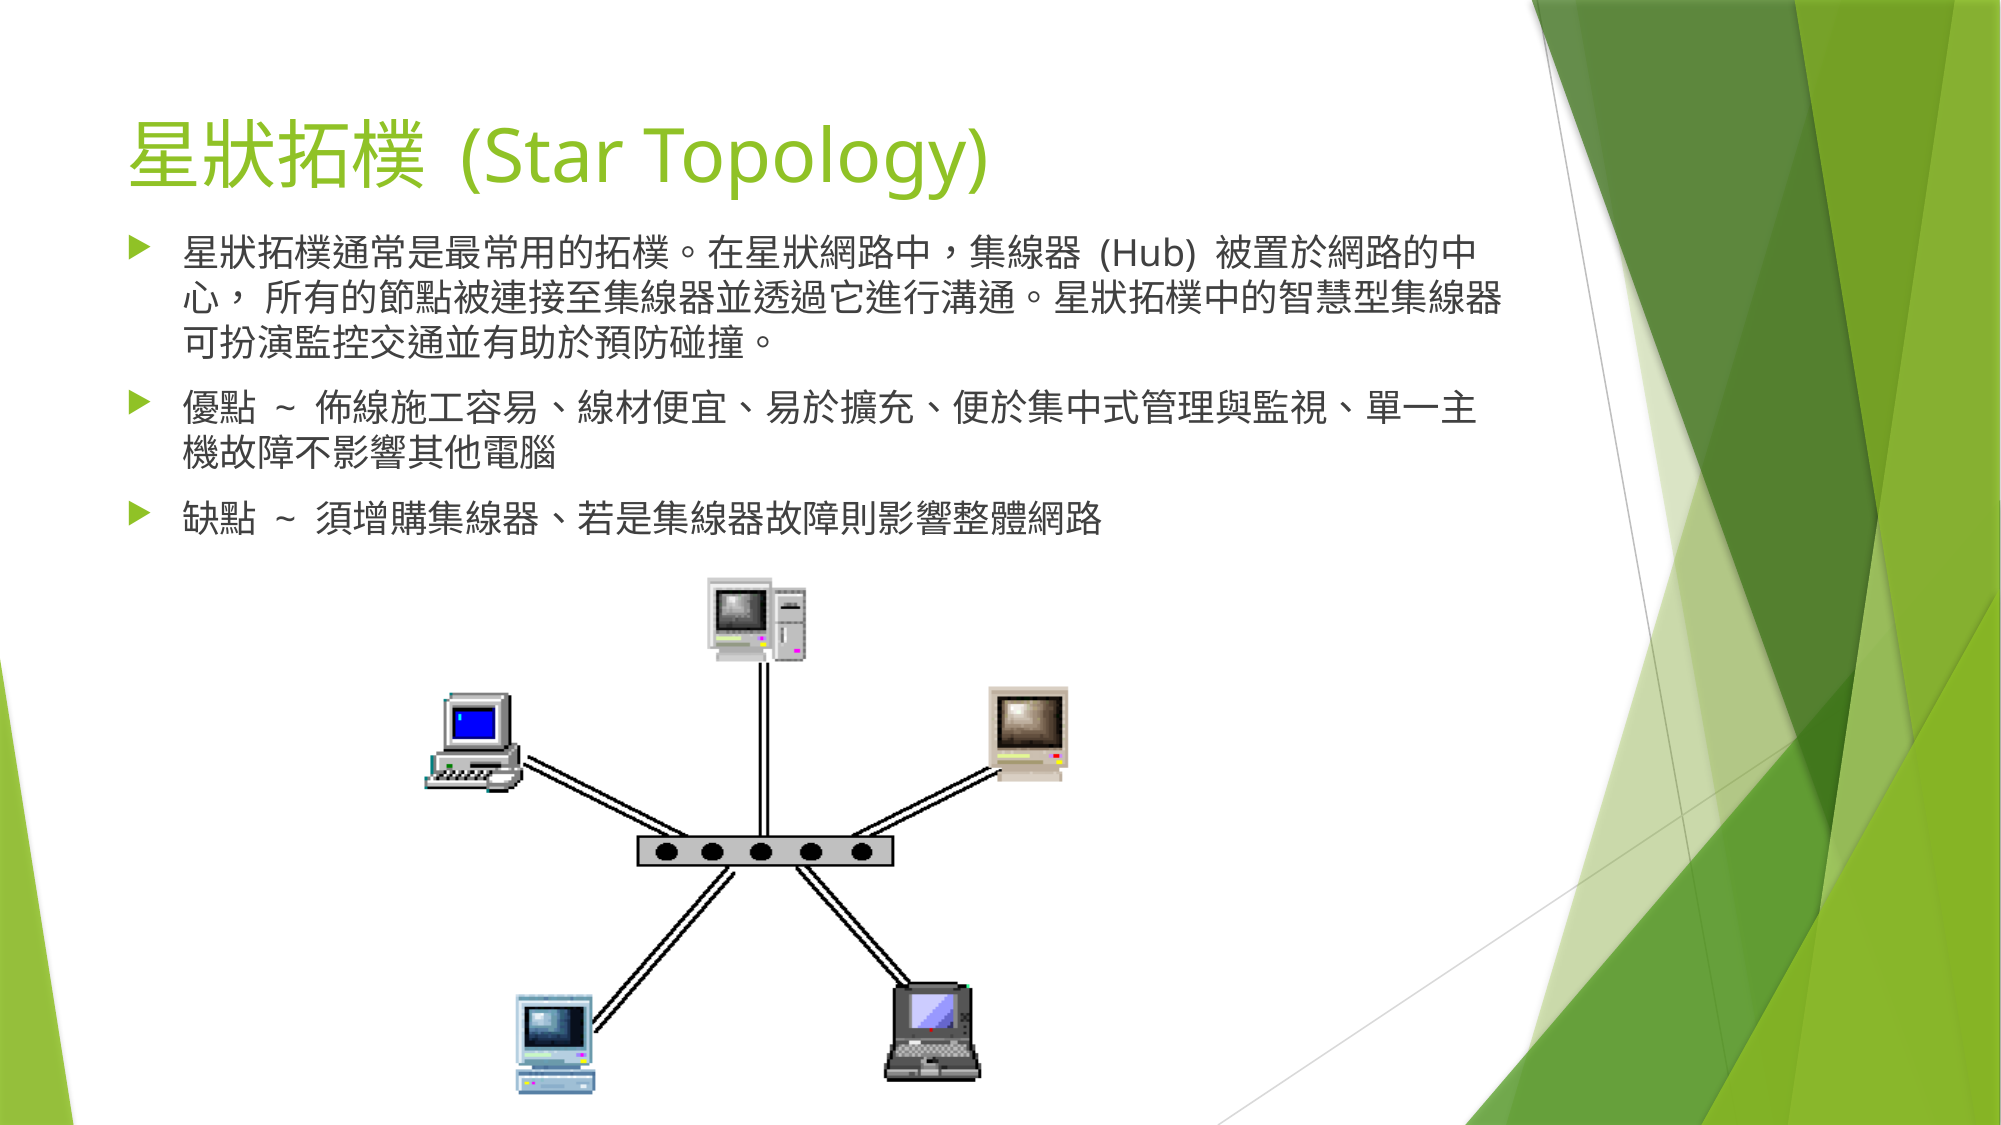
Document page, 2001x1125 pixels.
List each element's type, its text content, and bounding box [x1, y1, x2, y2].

picture [410, 574, 1087, 1103]
list 星狀拓樸通常是最常用的拓樸。在星狀網路中，集線器 (Hub) 被置於網路的中心， 所有的節點被連接至集線器並透過它進行溝通。星狀拓樸中的智慧型集線器可扮演監控交通並有助於預防碰撞。 優點 ~ 佈線施工容易、線材便宜、易於擴充、便於集中式管理與監視、單一主機故障不影響其他電腦 缺點 ~ 須增購集線器、若是集線器故障則影響整體網路 [111, 221, 1522, 991]
title 星狀拓樸 (Star Topology) [111, 99, 1522, 221]
